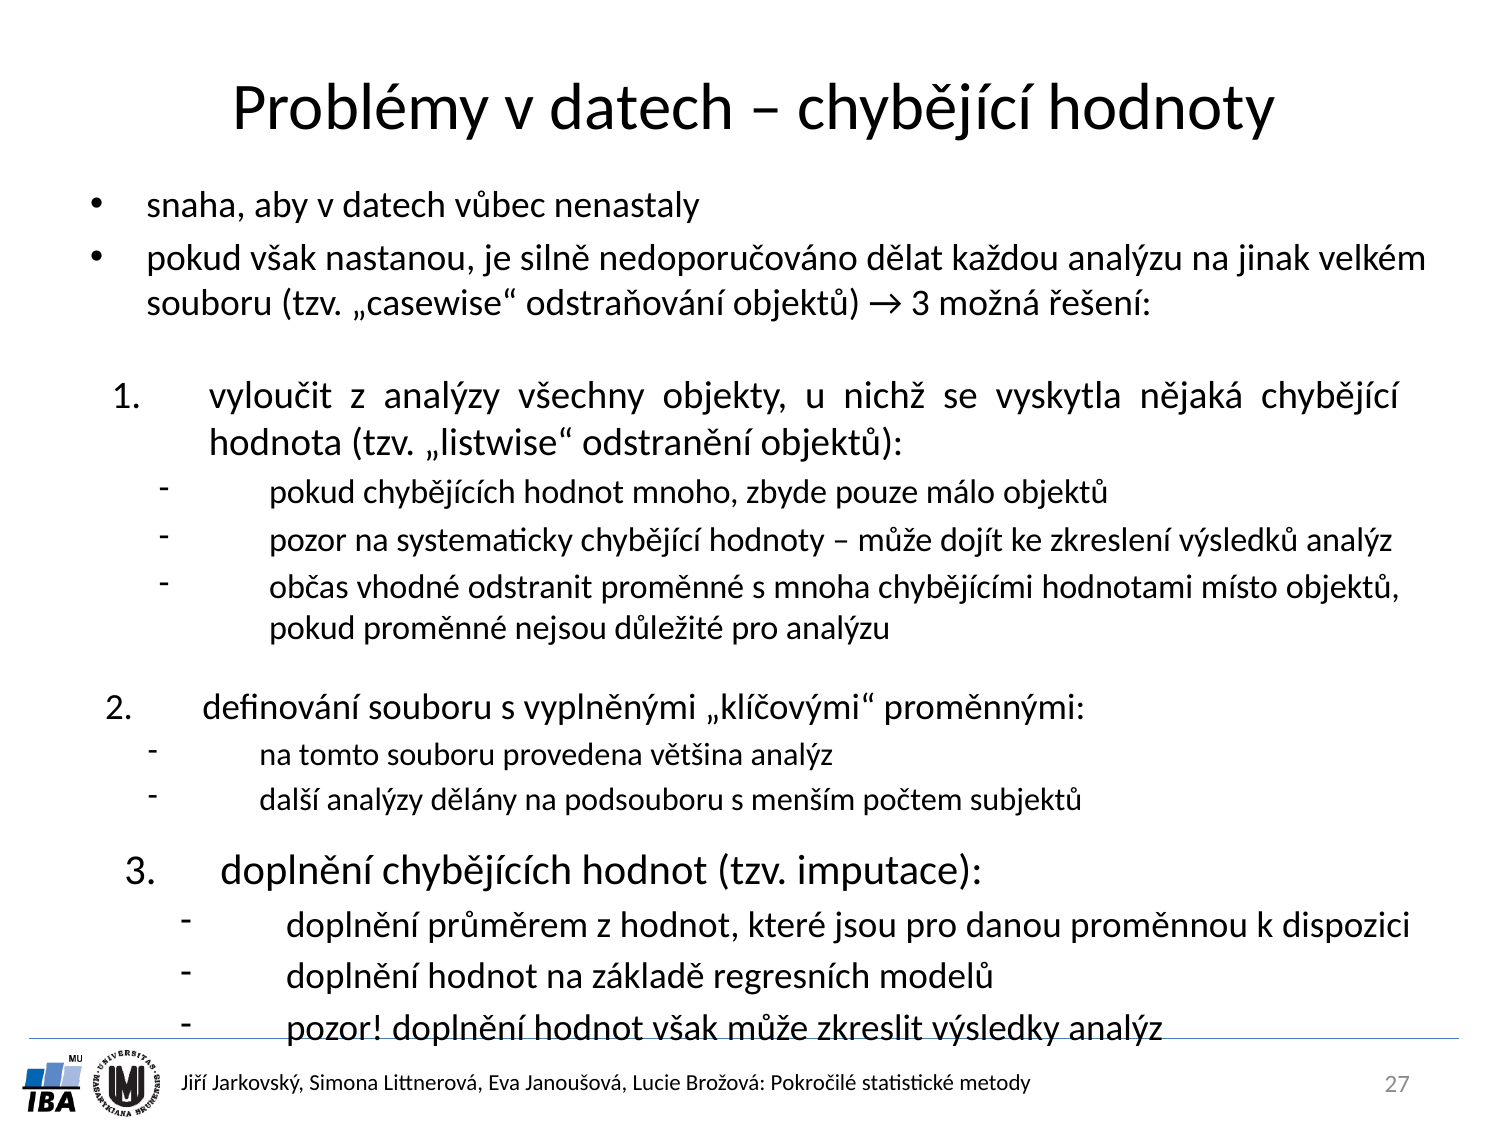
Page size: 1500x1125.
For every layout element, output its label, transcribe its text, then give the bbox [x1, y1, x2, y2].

text_box doplnění chybějících hodnot (tzv. imputace): doplnění průměrem z hodnot, které jsou pro danou proměnnou k dispozici doplnění hodnot na základě regresních modelů pozor! doplnění hodnot však může zkreslit výsledky analýz [64, 834, 1459, 1059]
title Problémy v datech – chybějící hodnoty [85, 45, 1424, 161]
text_box vyloučit z analýzy všechny objekty, u nichž se vyskytla nějaká chybějící hodnota (tzv. „listwise“ odstranění objektů): pokud chybějících hodnot mnoho, zbyde pouze málo objektů pozor na systematicky chybějící hodnoty – může dojít ke zkreslení výsledků analýz občas vhodné odstranit proměnné s mnoha chybějícími hodnotami místo objektů, pokud proměnné nejsou důležité pro analýzu [64, 361, 1415, 674]
text_box definování souboru s vyplněnými „klíčovými“ proměnnými: na tomto souboru provedena většina analýz další analýzy dělány na podsouboru s menším počtem subjektů [64, 674, 1415, 828]
list snaha, aby v datech vůbec nenastaly pokud však nastanou, je silně nedoporučováno dělat každou analýzu na jinak velkém souboru (tzv. „casewise“ odstraňování objektů) → 3 možná řešení: [75, 172, 1459, 338]
picture [22, 1055, 82, 1112]
slide_number 27 [1074, 1059, 1425, 1113]
picture [93, 1059, 160, 1117]
